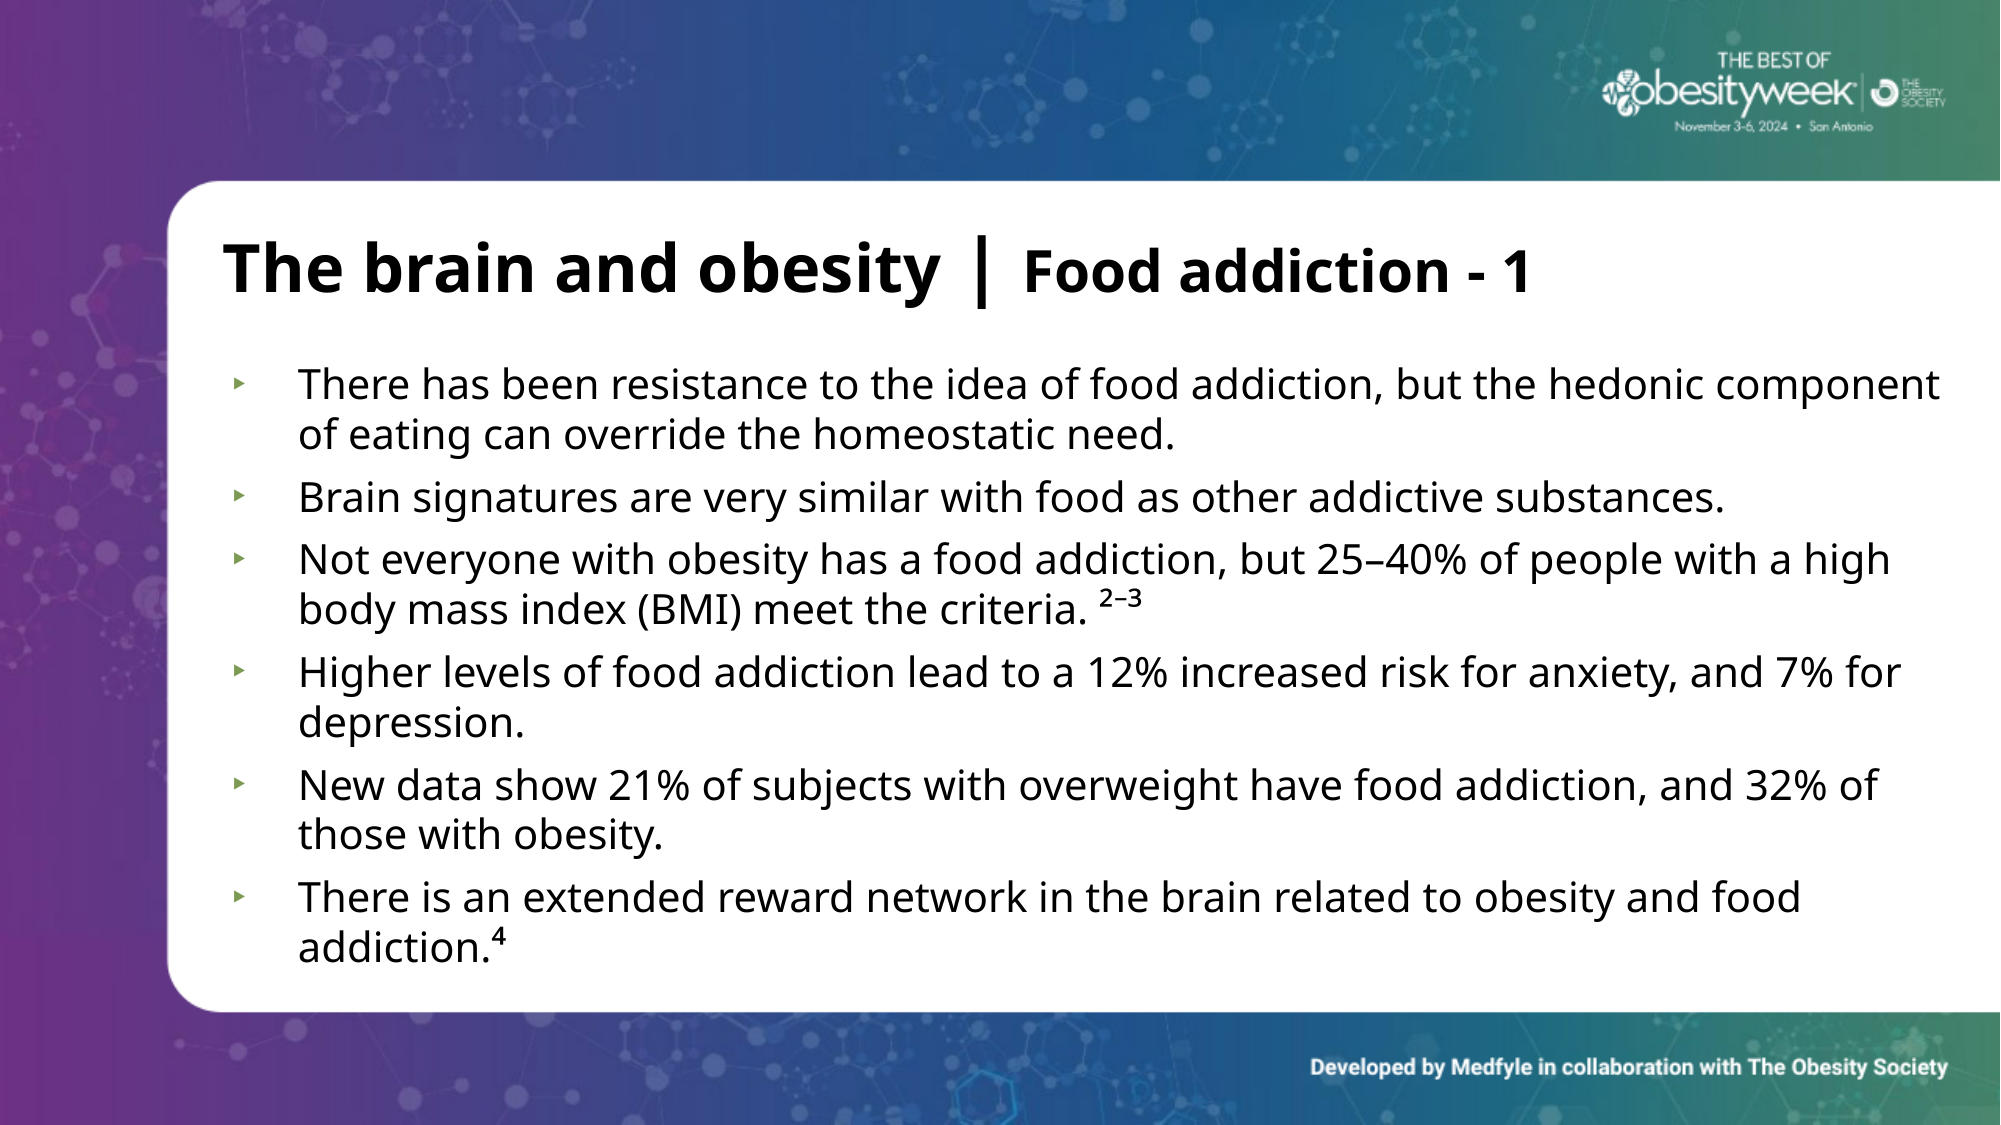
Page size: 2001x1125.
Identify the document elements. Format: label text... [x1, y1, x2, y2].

list There has been resistance to the idea of food addiction, but the hedonic component of eating can override the homeostatic need. Brain signatures are very similar with food as other addictive substances. Not everyone with obesity has a food addiction, but 25–40% of people with a high body mass index (BMI) meet the criteria. ²⁻³ Higher levels of food addiction lead to a 12% increased risk for anxiety, and 7% for depression. New data show 21% of subjects with overweight have food addiction, and 32% of those with obesity. There is an extended reward network in the brain related to obesity and food addiction.⁴ [207, 350, 2000, 956]
title The brain and obesity | Food addiction - 1 [207, 211, 1991, 326]
picture [0, 0, 2000, 1125]
